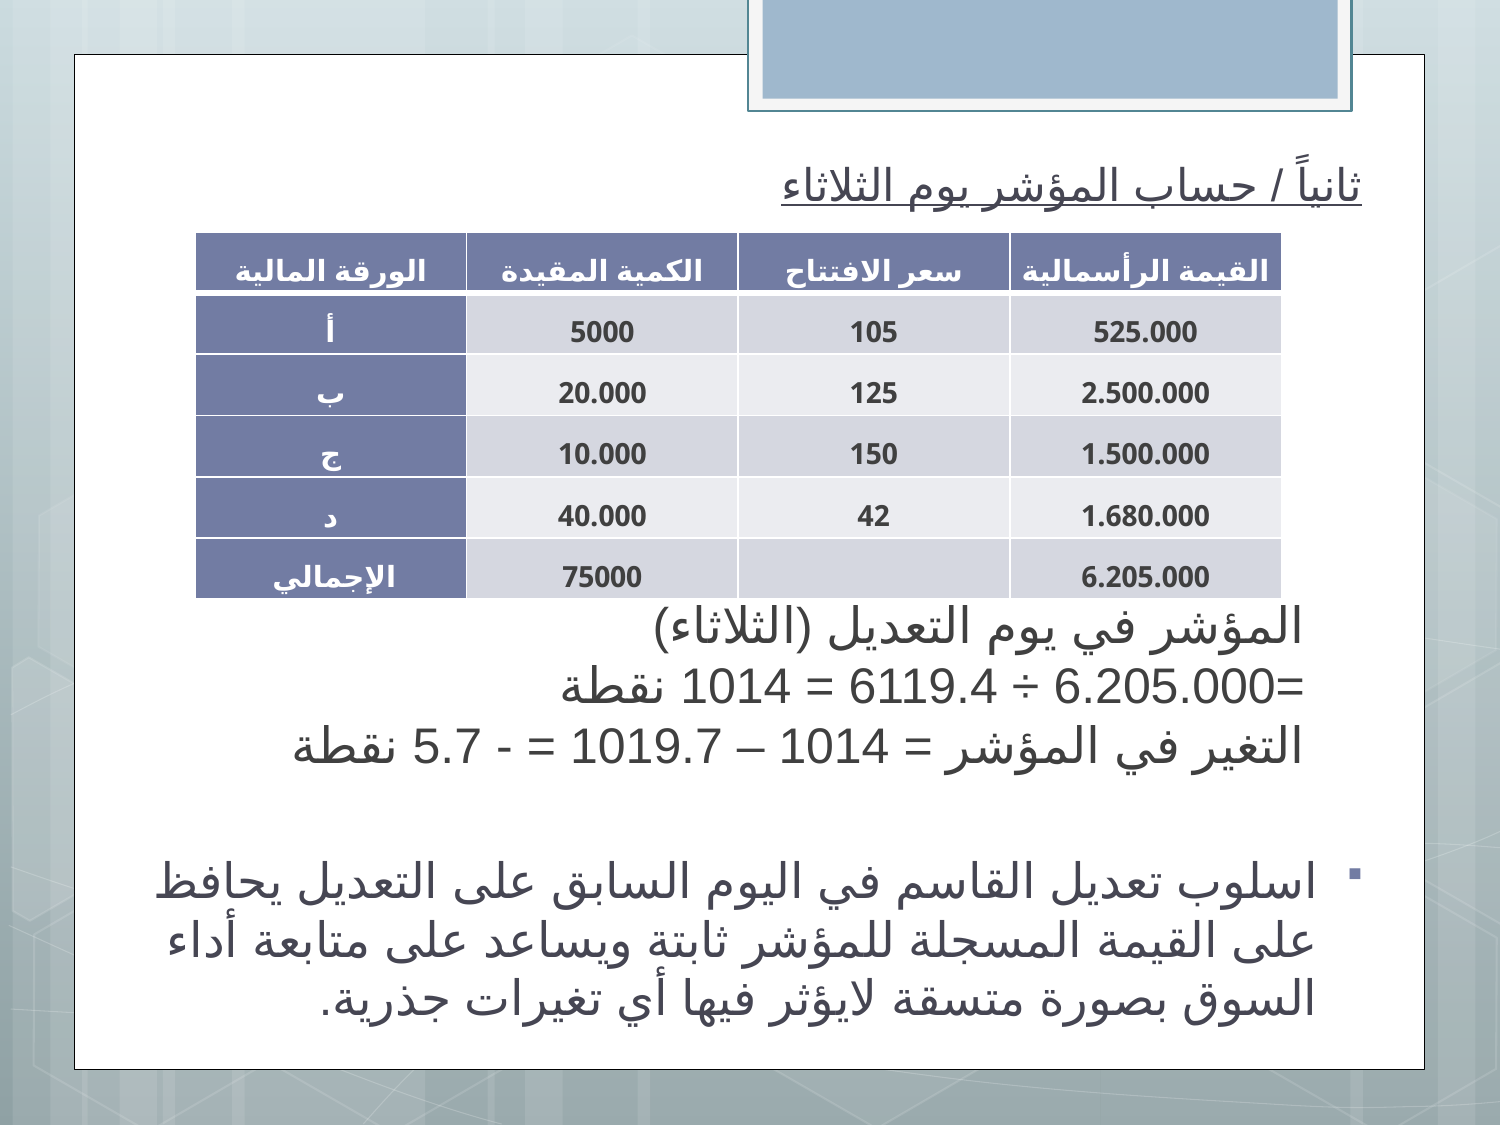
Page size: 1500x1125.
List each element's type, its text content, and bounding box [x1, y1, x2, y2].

table_cell 1.680.000 [1011, 478, 1281, 537]
table_cell ب [196, 355, 466, 415]
table_cell 1.500.000 [1011, 416, 1281, 476]
table_cell 40.000 [467, 478, 737, 537]
table_header الكمية المقيدة [467, 233, 737, 290]
list ثانياً / حساب المؤشر يوم الثلاثاء اسلوب تعديل القاسم في اليوم السابق على التعديل يحافظ على القيمة المسجلة للمؤشر ثابتة ويساعد على متابعة أداء السوق بصورة متسقة لايؤثر فيها أي تغيرات جذرية. [112, 149, 1388, 1047]
table_cell 150 [739, 416, 1009, 476]
table_cell 2.500.000 [1011, 355, 1281, 415]
table_header سعر الافتتاح [739, 233, 1009, 290]
text_box المؤشر في يوم التعديل (الثلاثاء) =6.205.000 ÷ 6119.4 = 1014 نقطة التغير في المؤشر = 1014 – 1019.7 = - 5.7 نقطة [221, 585, 1320, 781]
table_cell 525.000 [1011, 296, 1281, 353]
table_cell ج [196, 416, 466, 476]
table_cell [739, 539, 1009, 585]
table_cell الإجمالي [196, 539, 466, 598]
table_cell د [196, 478, 466, 537]
table_cell 75000 [467, 539, 737, 585]
table_cell 6.205.000 [1011, 539, 1281, 585]
table_cell 5000 [467, 296, 737, 353]
table_cell 125 [739, 355, 1009, 415]
table_cell أ [196, 296, 466, 353]
table_header القيمة الرأسمالية [1011, 233, 1281, 290]
table_header الورقة المالية [196, 233, 466, 290]
table_cell 42 [739, 478, 1009, 537]
table_cell 10.000 [467, 416, 737, 476]
table_cell 20.000 [467, 355, 737, 415]
table_cell 105 [739, 296, 1009, 353]
